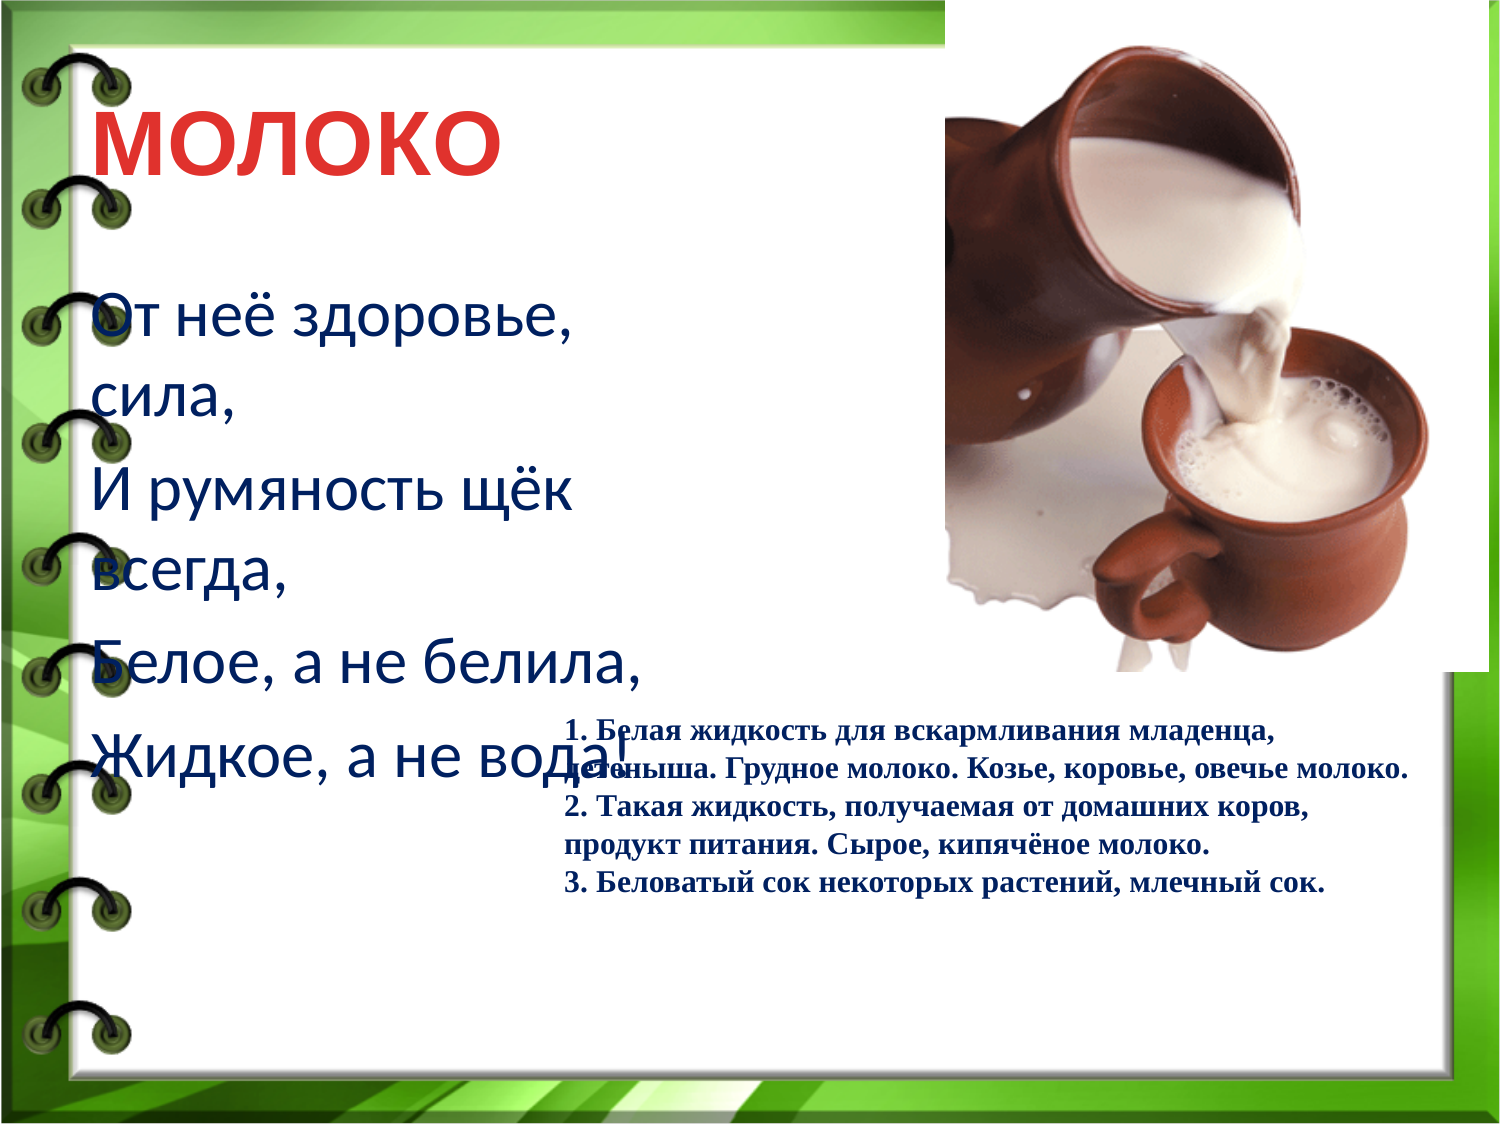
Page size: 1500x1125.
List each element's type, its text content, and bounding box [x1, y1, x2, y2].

list 1. Белая жидкость для вскармливания младенца, детеныша. Грудное молоко. Козье, коровье, овечье молоко. 2. Такая жидкость, получаемая от домашних коров, продукт питания. Сырое, кипячёное молоко. 3. Беловатый сок некоторых растений, млечный сок. [548, 262, 1426, 988]
title МОЛОКО [74, 44, 940, 233]
picture [0, 0, 1500, 1125]
list От неё здоровье, сила, И румяность щёк всегда, Белое, а не белила, Жидкое, а не вода! [74, 262, 738, 1006]
